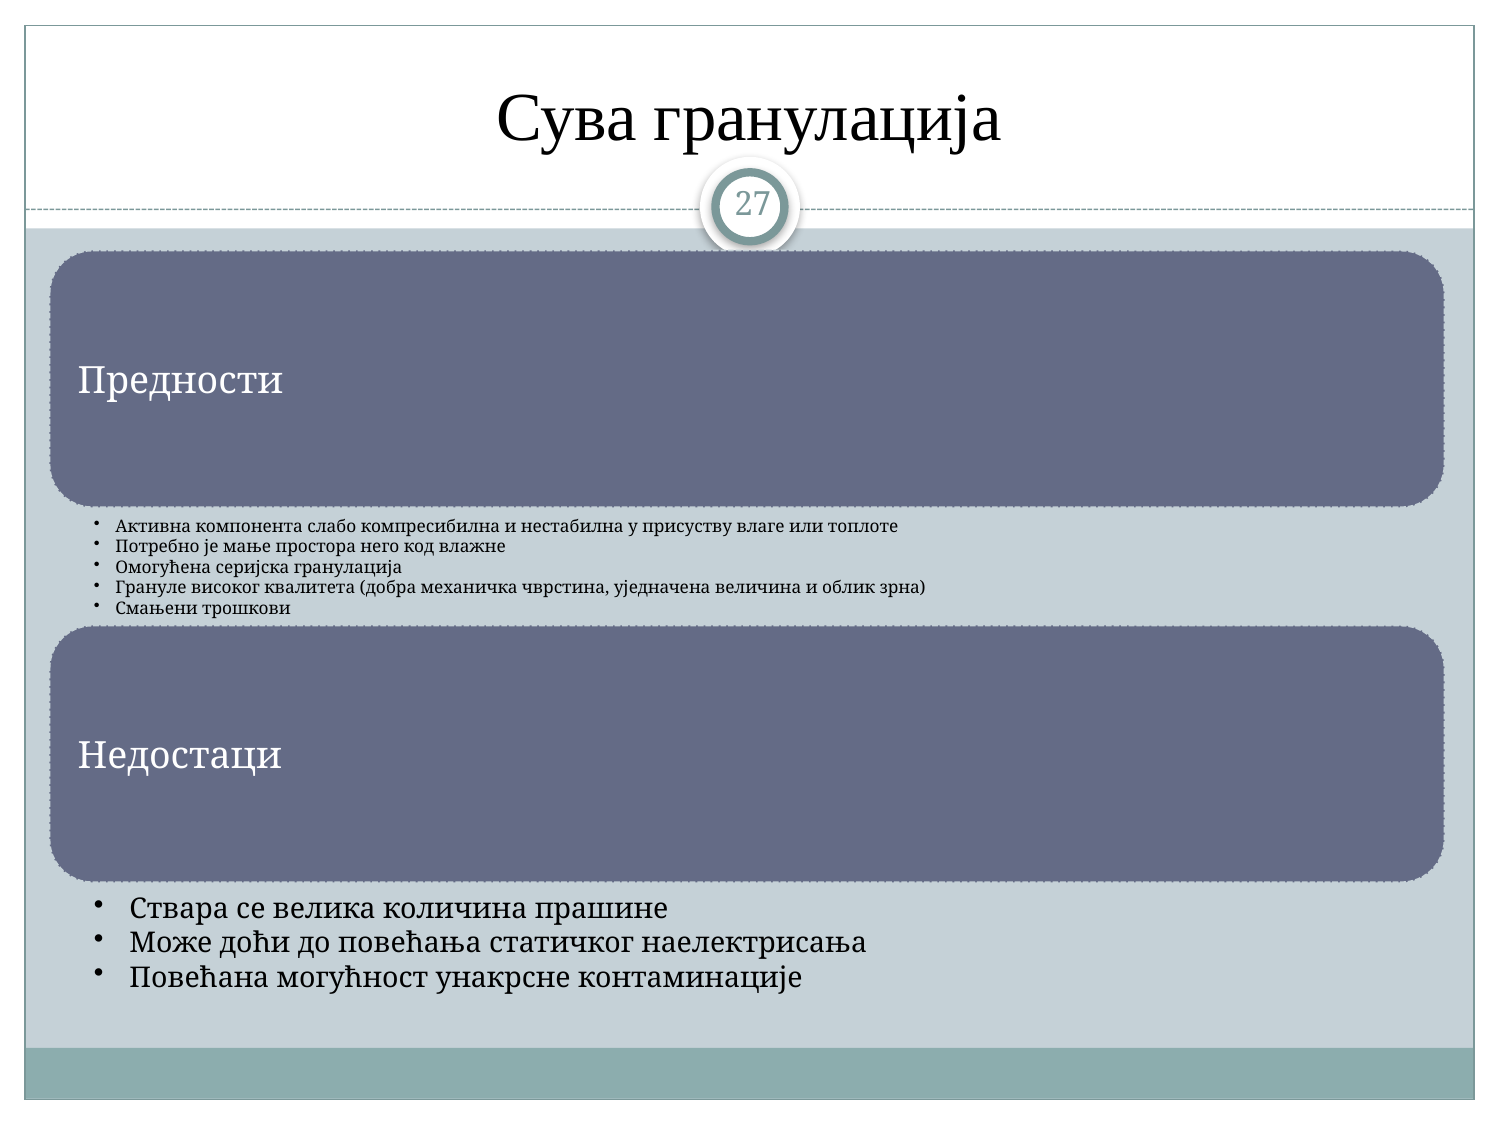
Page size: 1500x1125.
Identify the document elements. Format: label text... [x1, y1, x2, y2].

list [49, 250, 1445, 1001]
slide_number 27 [715, 168, 791, 241]
title Сува гранулација [49, 37, 1450, 162]
